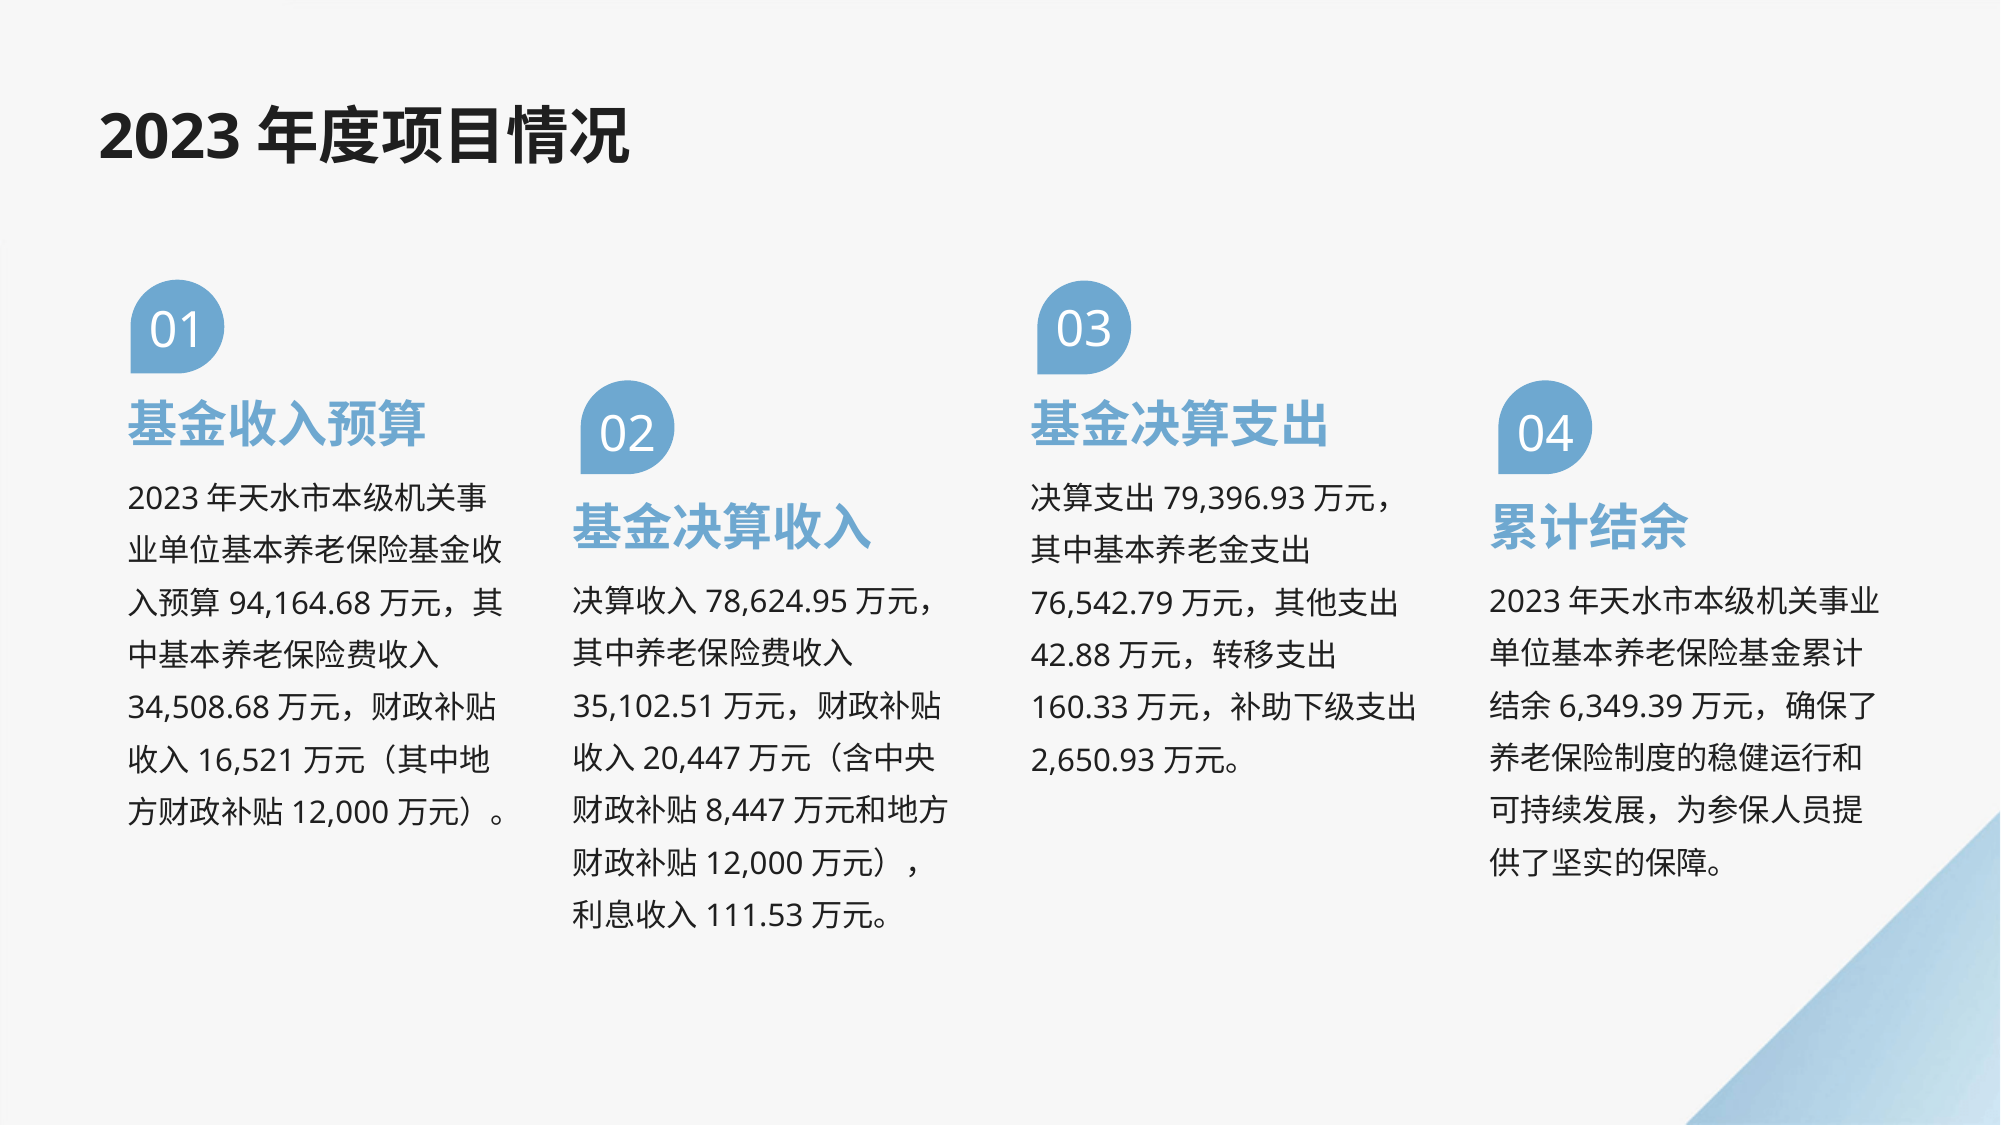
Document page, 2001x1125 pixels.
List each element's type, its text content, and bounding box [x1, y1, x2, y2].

text_box 04 [1475, 385, 1615, 477]
text_box 2023年度项目情况 [78, 43, 1922, 194]
text_box 03 [1014, 280, 1154, 372]
text_box 决算支出79,396.93万元，其中基本养老金支出76,542.79万元，其他支出42.88万元，转移支出160.33万元，补助下级支出2,650.93万元。 [1010, 442, 1439, 853]
text_box 决算收入78,624.95万元，其中养老保险费收入35,102.51万元，财政补贴收入20,447万元（含中央财政补贴8,447万元和地方财政补贴12,000万元），利息收入111.53万元。 [552, 545, 973, 956]
text_box 01 [107, 282, 248, 374]
text_box 2023年天水市本级机关事业单位基本养老保险基金累计结余6,349.39万元，确保了养老保险制度的稳健运行和可持续发展，为参保人员提供了坚实的保障。 [1468, 545, 1905, 956]
text_box 基金决算收入 [552, 461, 972, 545]
text_box 累计结余 [1468, 461, 1905, 545]
text_box 基金决算支出 [1010, 359, 1439, 442]
picture [0, 0, 2001, 1125]
text_box [1525, 380, 1566, 385]
text_box 2023年天水市本级机关事业单位基本养老保险基金收入预算94,164.68万元，其中基本养老保险费收入34,508.68万元，财政补贴收入16,521万元（其中地方财政补贴12,000万元）。 [107, 442, 528, 853]
text_box 02 [557, 385, 698, 477]
text_box [607, 380, 648, 385]
text_box 基金收入预算 [107, 359, 528, 442]
